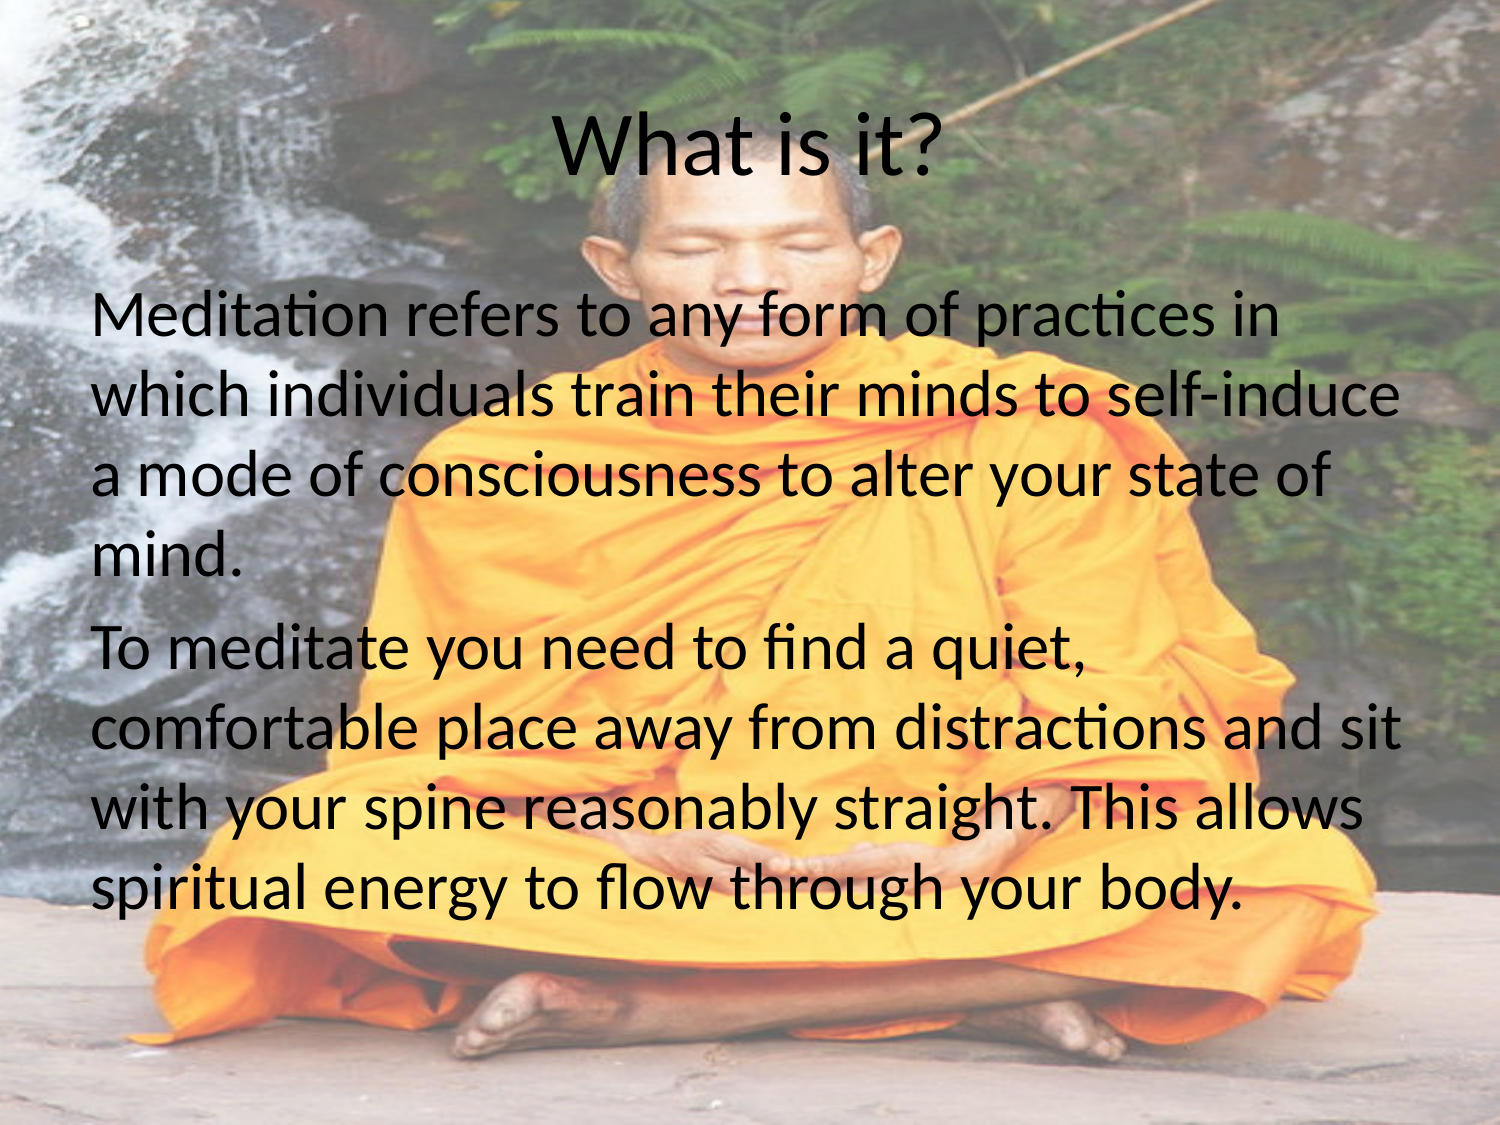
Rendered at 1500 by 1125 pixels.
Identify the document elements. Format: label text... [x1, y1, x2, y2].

title What is it? [75, 45, 1425, 233]
list Meditation refers to any form of practices in which individuals train their minds to self-induce a mode of consciousness to alter your state of mind. To meditate you need to find a quiet, comfortable place away from distractions and sit with your spine reasonably straight. This allows spiritual energy to flow through your body. [75, 262, 1425, 1005]
